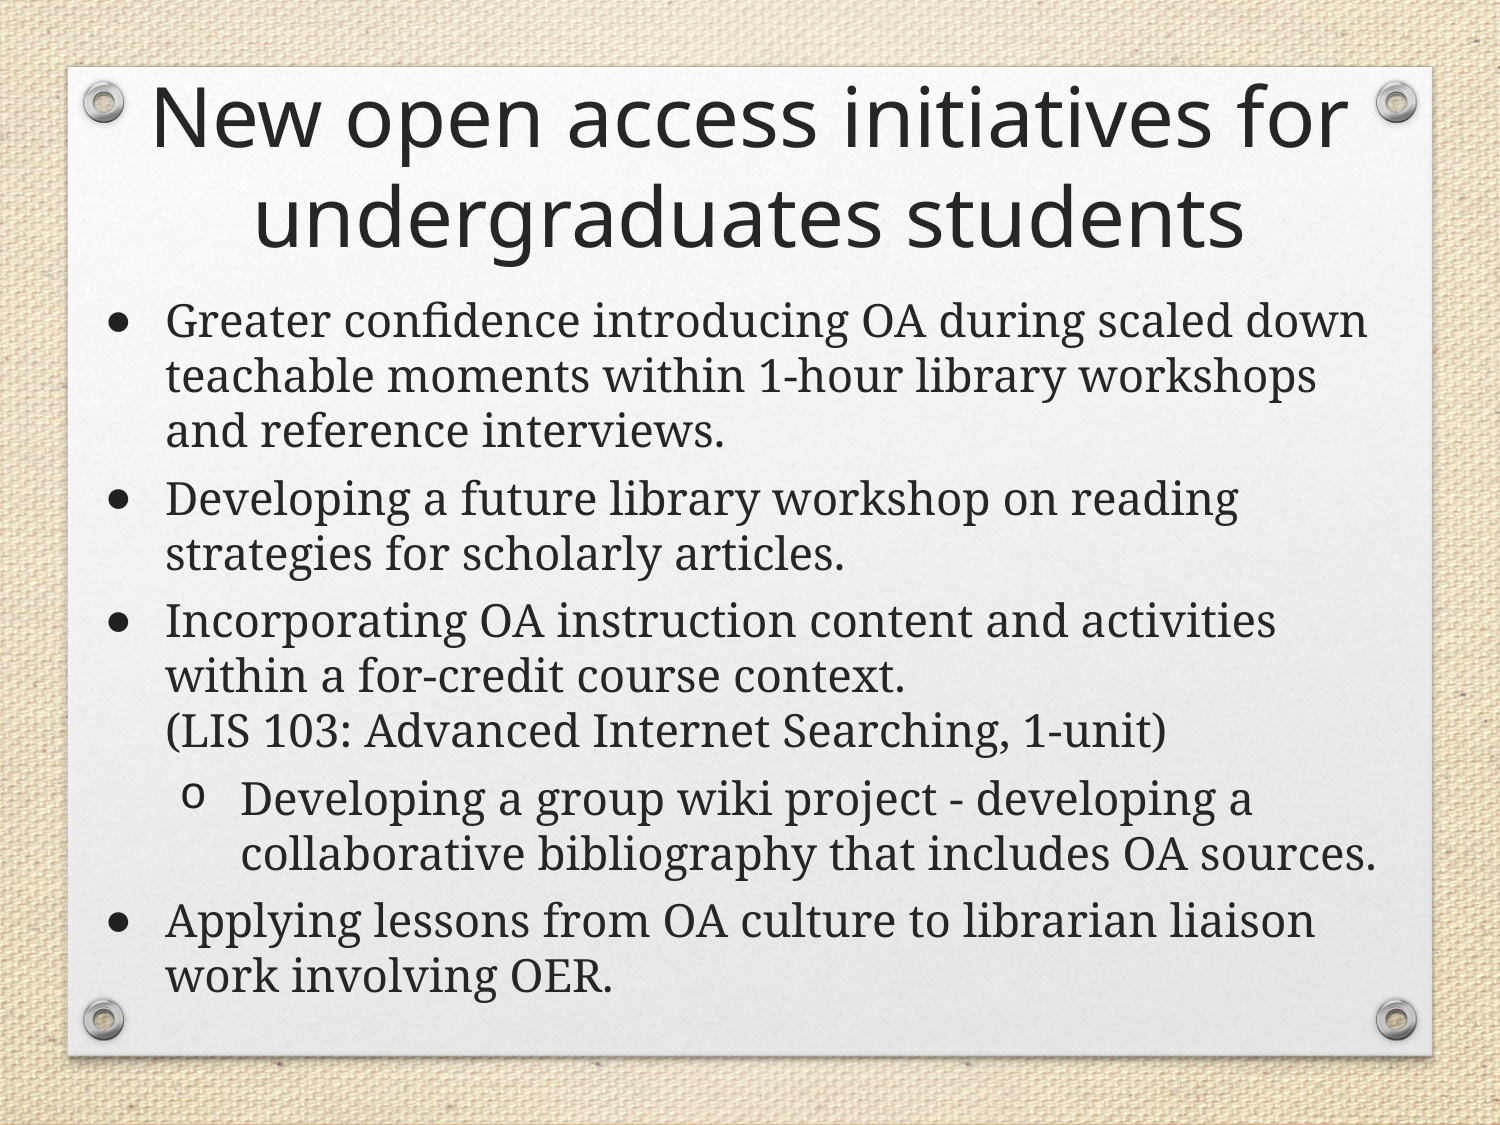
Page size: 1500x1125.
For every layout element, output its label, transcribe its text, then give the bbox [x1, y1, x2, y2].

list Greater confidence introducing OA during scaled down teachable moments within 1-hour library workshops and reference interviews. Developing a future library workshop on reading strategies for scholarly articles. Incorporating OA instruction content and activities within a for-credit course context. (LIS 103: Advanced Internet Searching, 1-unit) Developing a group wiki project - developing a collaborative bibliography that includes OA sources. Applying lessons from OA culture to librarian liaison work involving OER. [75, 276, 1425, 1092]
picture [0, 0, 1500, 1125]
title New open access initiatives for undergraduates students [75, 92, 1425, 276]
